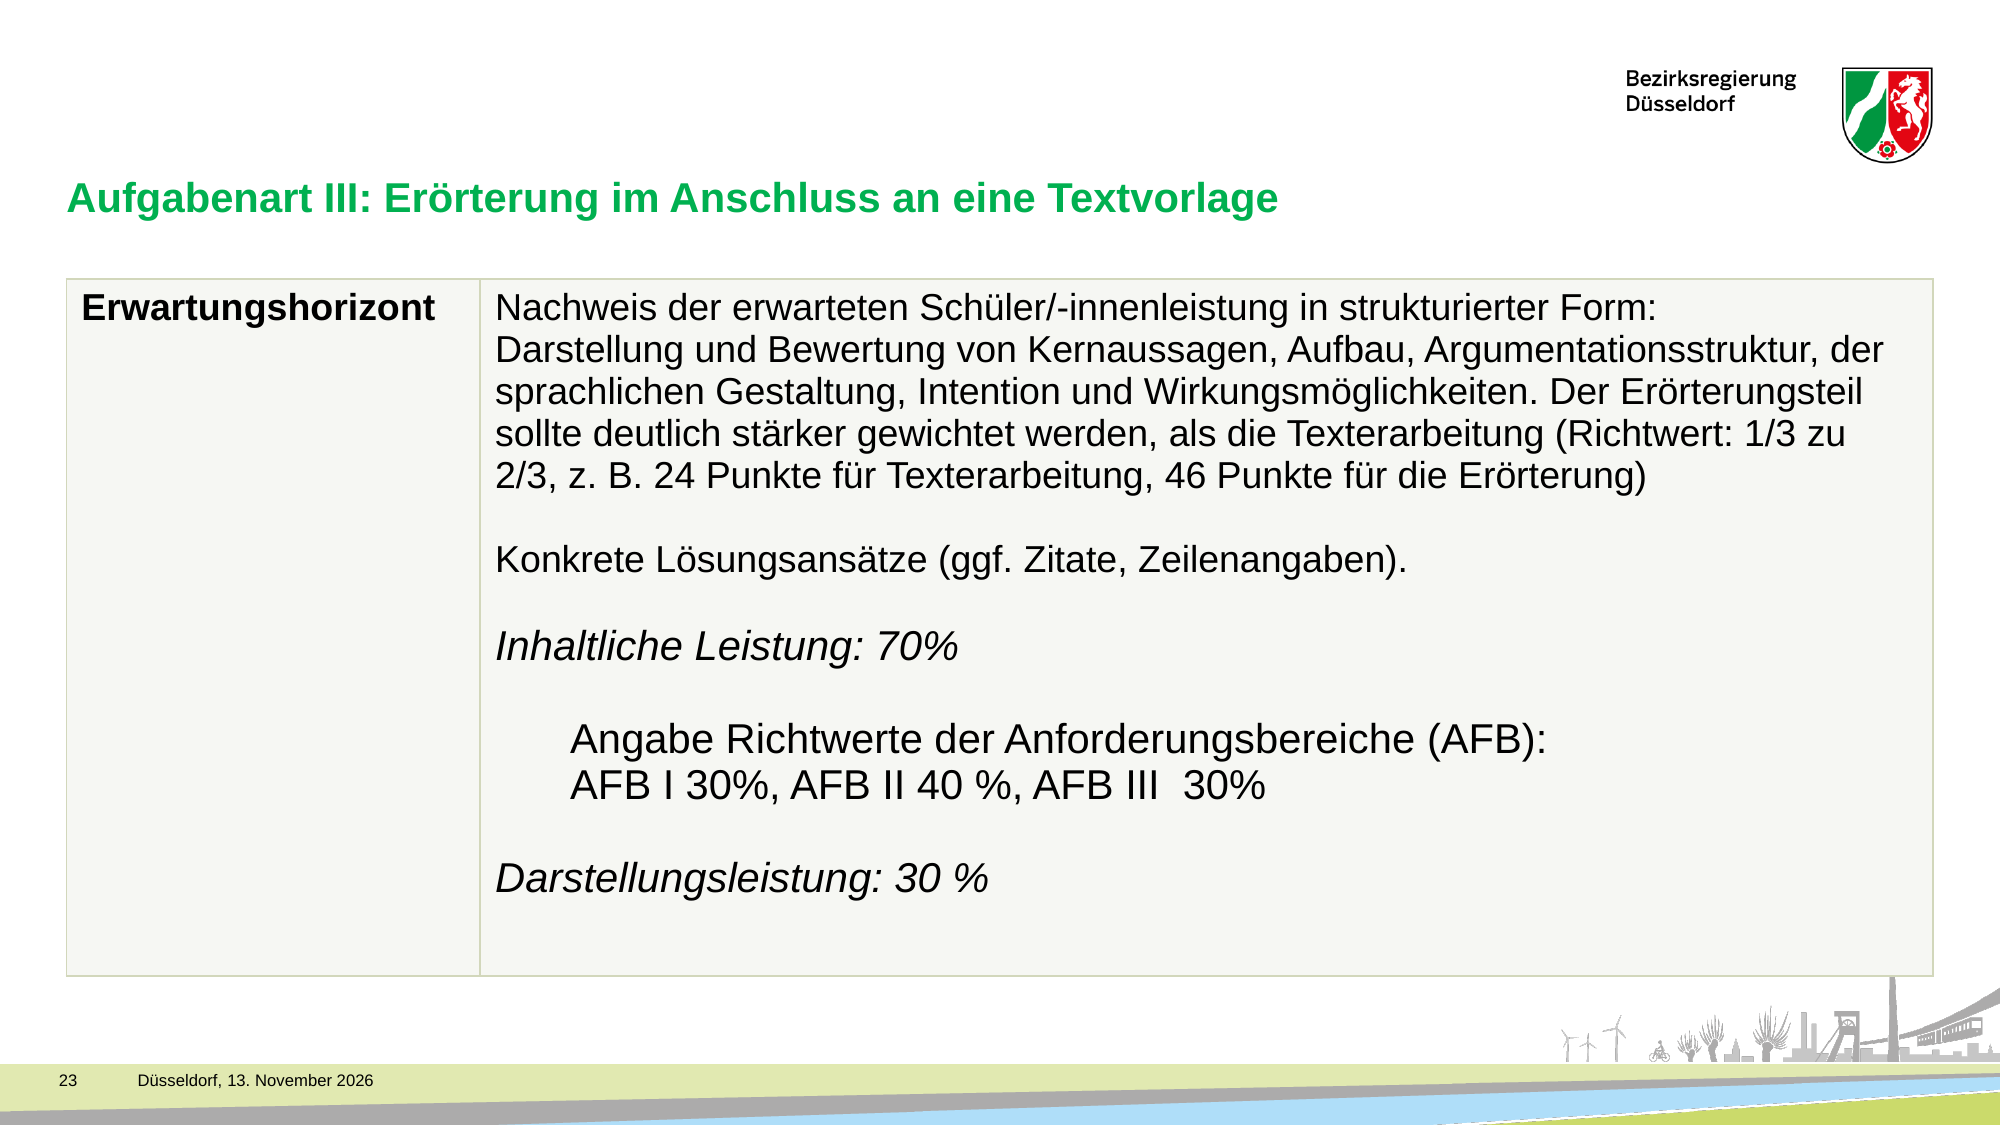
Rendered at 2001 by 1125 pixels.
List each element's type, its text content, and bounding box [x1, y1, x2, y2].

table_header Erwartungshorizont [67, 280, 479, 975]
picture [1625, 66, 1933, 149]
title Aufgabenart III: Erörterung im Anschluss an eine Textvorlage [66, 149, 1933, 244]
table_header Nachweis der erwarteten Schüler/-innenleistung in strukturierter Form: Darstellung und Bewertung von Kernaussagen, Aufbau, Argumentationsstruktur, der sprachlichen Gestaltung, Intention und Wirkungsmöglichkeiten. Der Erörterungsteil sollte deutlich stärker gewichtet werden, als die Texterarbeitung (Richtwert: 1/3 zu 2/3, z. B. 24 Punkte für Texterarbeitung, 46 Punkte für die Erörterung) Konkrete Lösungsansätze (ggf. Zitate, Zeilenangaben). Inhaltliche Leistung: 70% Angabe Richtwerte der Anforderungsbereiche (AFB): AFB I 30%, AFB II 40 %, AFB III 30% Darstellungsleistung: 30 % [481, 280, 1932, 975]
slide_number 23 [58, 1070, 123, 1125]
picture [0, 916, 2000, 1125]
footer Düsseldorf, 15. November 2023 [137, 1070, 595, 1125]
